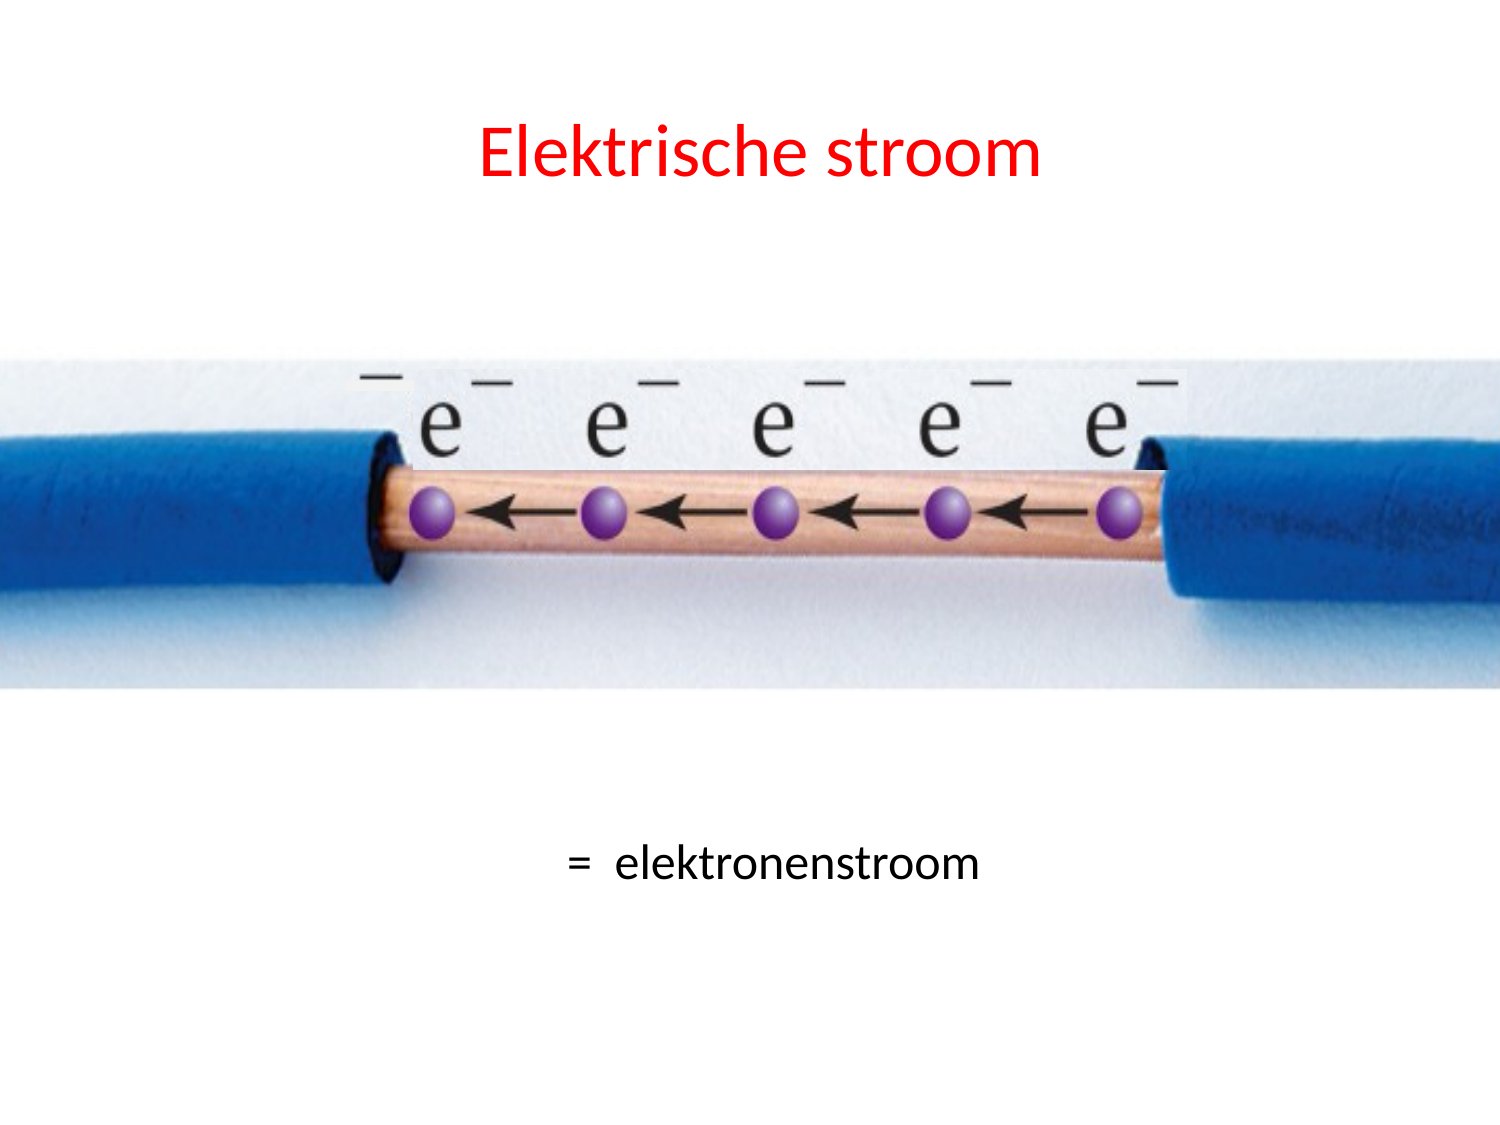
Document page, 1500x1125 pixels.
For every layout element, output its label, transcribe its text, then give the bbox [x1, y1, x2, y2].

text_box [0, 227, 1500, 692]
text_box = elektronenstroom [552, 822, 996, 897]
text_box Elektrische stroom [463, 94, 1063, 200]
